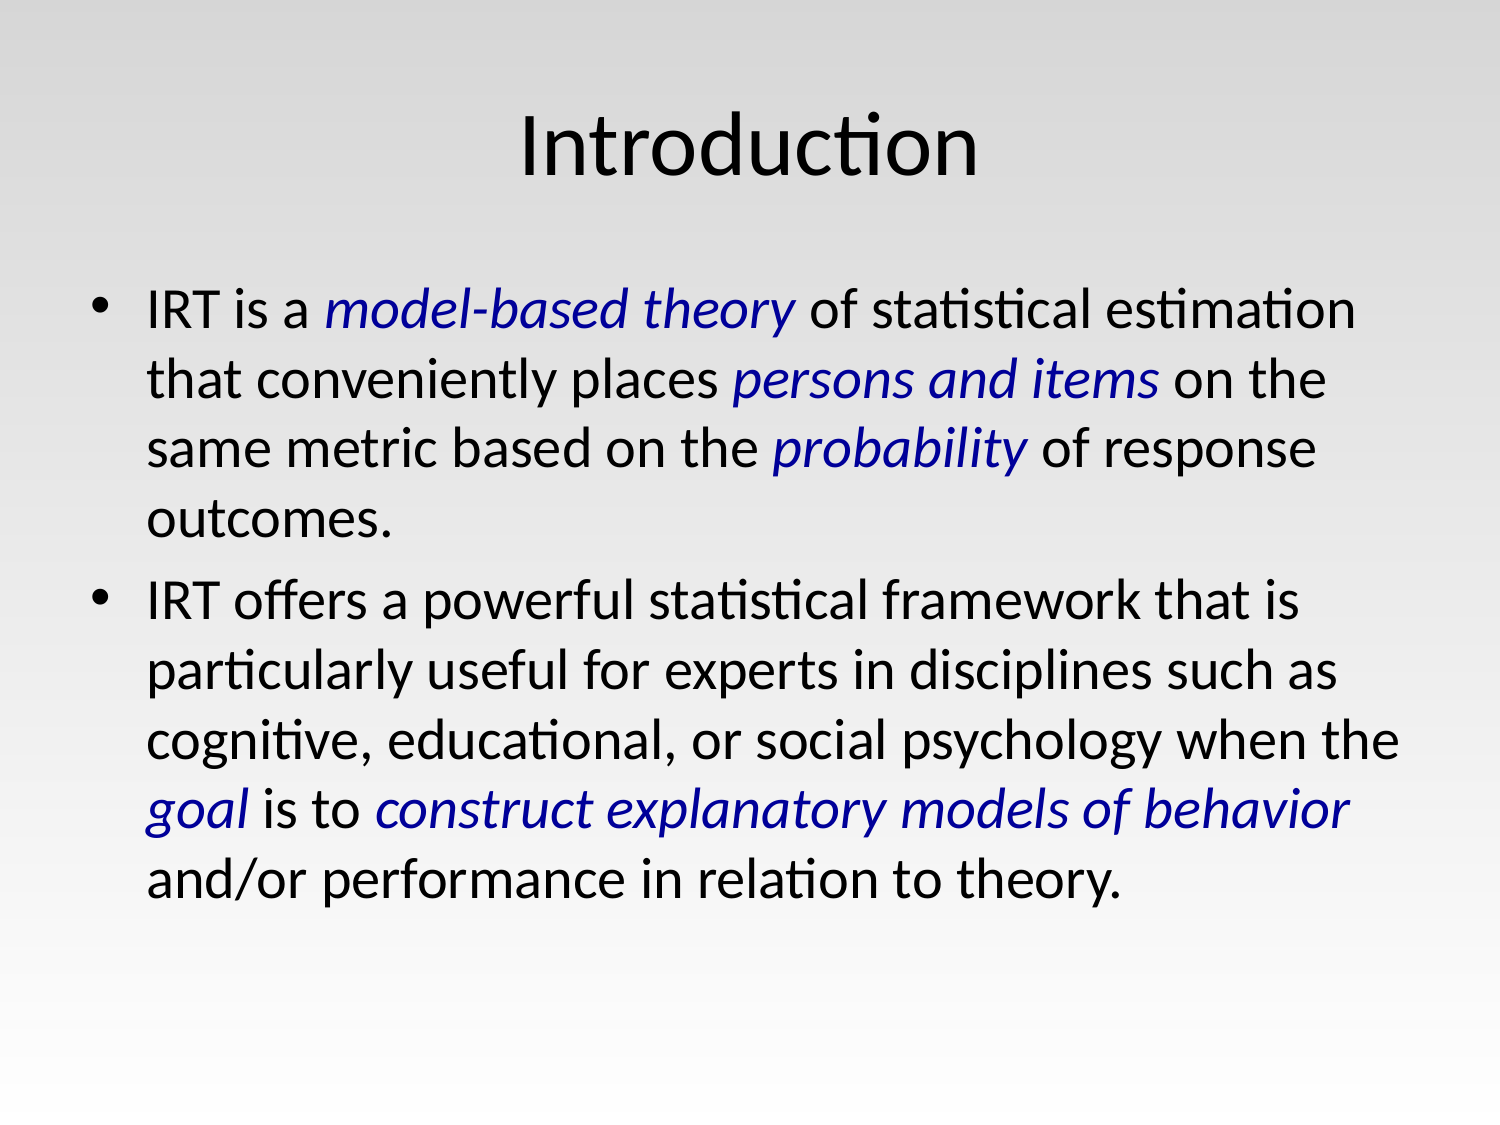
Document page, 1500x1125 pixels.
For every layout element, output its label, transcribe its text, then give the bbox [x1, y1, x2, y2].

title Introduction [75, 45, 1425, 233]
list IRT is a model-based theory of statistical estimation that conveniently places persons and items on the same metric based on the probability of response outcomes. IRT offers a powerful statistical framework that is particularly useful for experts in disciplines such as cognitive, educational, or social psychology when the goal is to construct explanatory models of behavior and/or performance in relation to theory. [75, 262, 1425, 1005]
